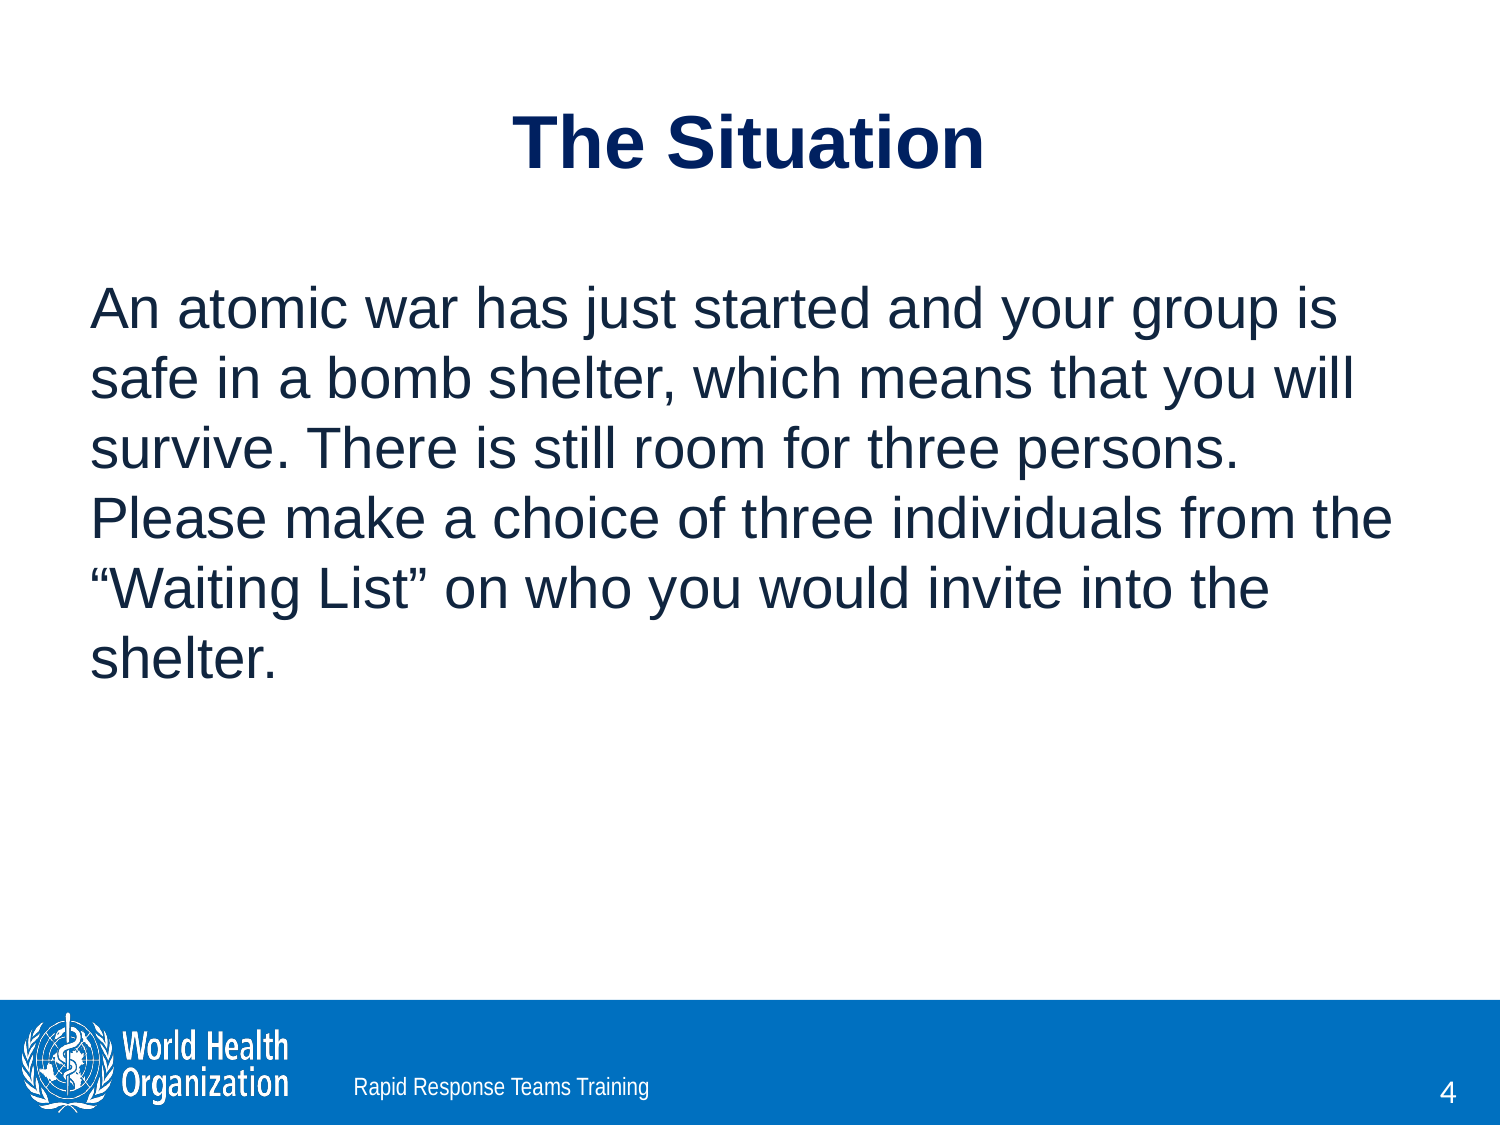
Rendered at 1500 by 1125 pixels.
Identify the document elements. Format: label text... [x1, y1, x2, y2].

picture [21, 1012, 288, 1113]
list An atomic war has just started and your group is safe in a bomb shelter, which means that you will survive. There is still room for three persons. Please make a choice of three individuals from the “Waiting List” on who you would invite into the shelter. [75, 262, 1425, 1005]
title The Situation [75, 45, 1425, 233]
